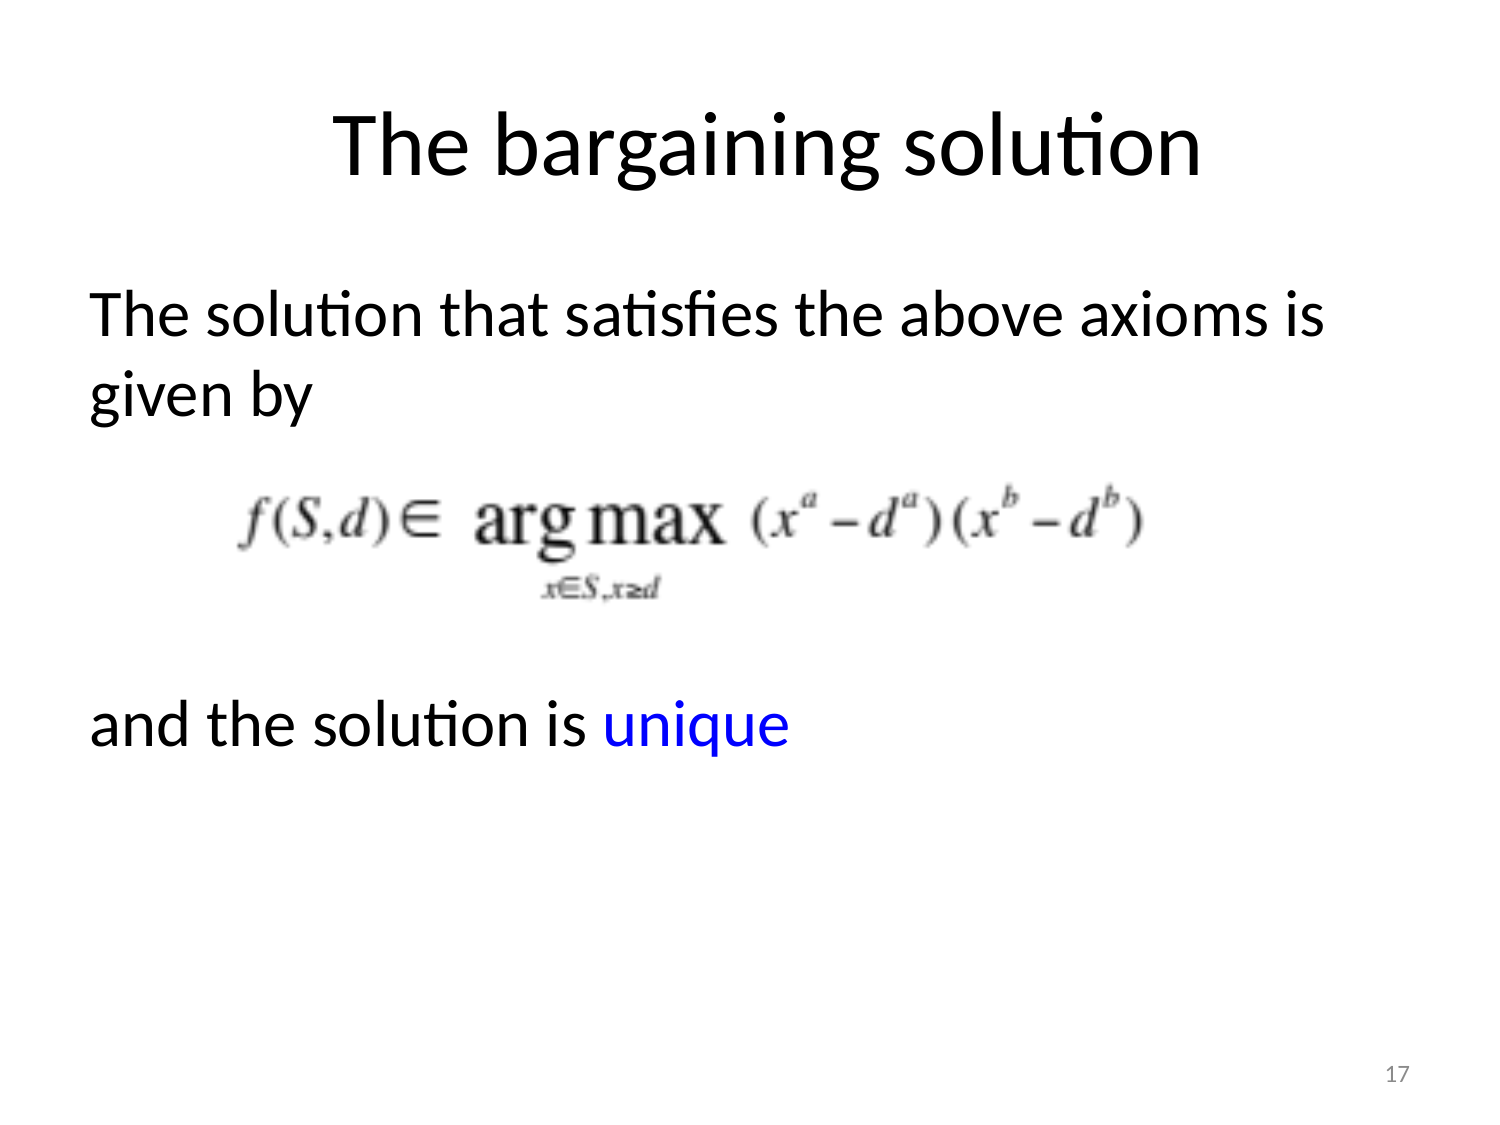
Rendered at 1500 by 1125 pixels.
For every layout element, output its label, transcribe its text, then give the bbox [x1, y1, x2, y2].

text_box The bargaining solution [143, 45, 1394, 233]
slide_number 17 [1074, 1042, 1425, 1103]
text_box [231, 469, 1149, 611]
text_box The solution that satisfies the above axioms is given by and the solution is unique [75, 262, 1425, 1005]
